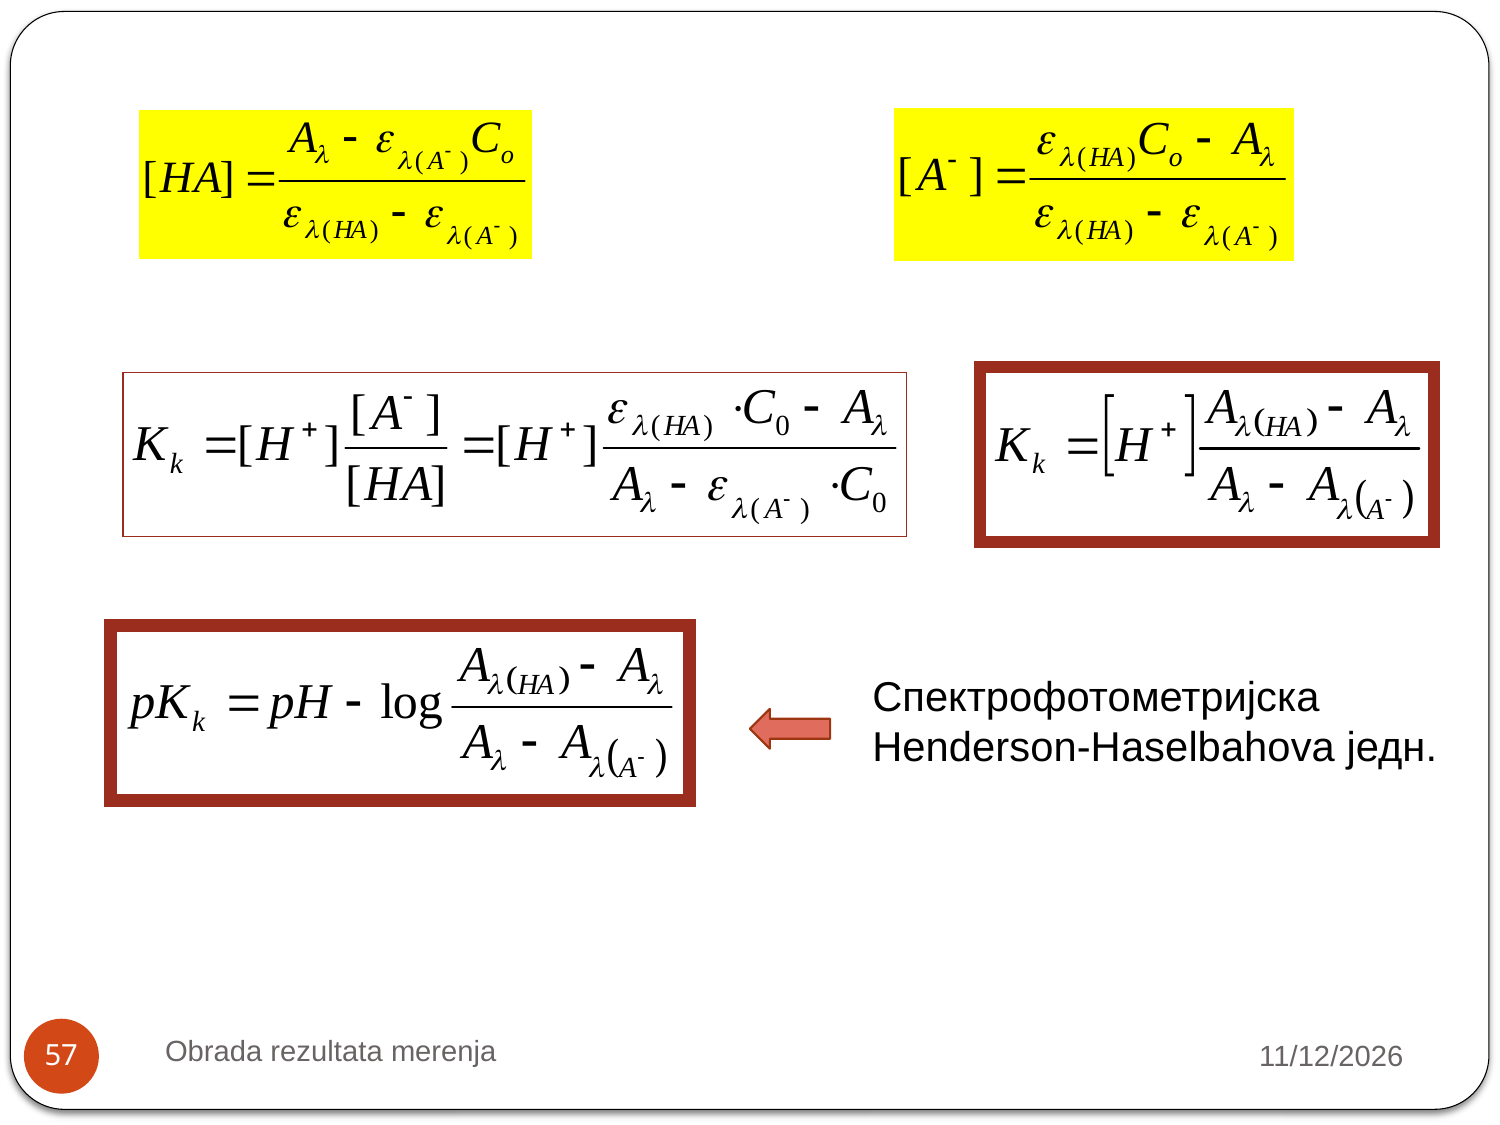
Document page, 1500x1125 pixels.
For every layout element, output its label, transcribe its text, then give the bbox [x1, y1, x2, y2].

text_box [123, 373, 907, 536]
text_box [138, 109, 533, 260]
footer Obrada rezultata merenja [150, 1012, 800, 1088]
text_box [893, 107, 1295, 262]
text_box [749, 707, 832, 750]
text_box Спектрофотометријска Henderson-Haselbahova једн. [857, 661, 1452, 777]
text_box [116, 631, 684, 795]
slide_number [1012, 1015, 1419, 1094]
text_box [985, 373, 1428, 537]
slide_number 57 [23, 1018, 99, 1094]
